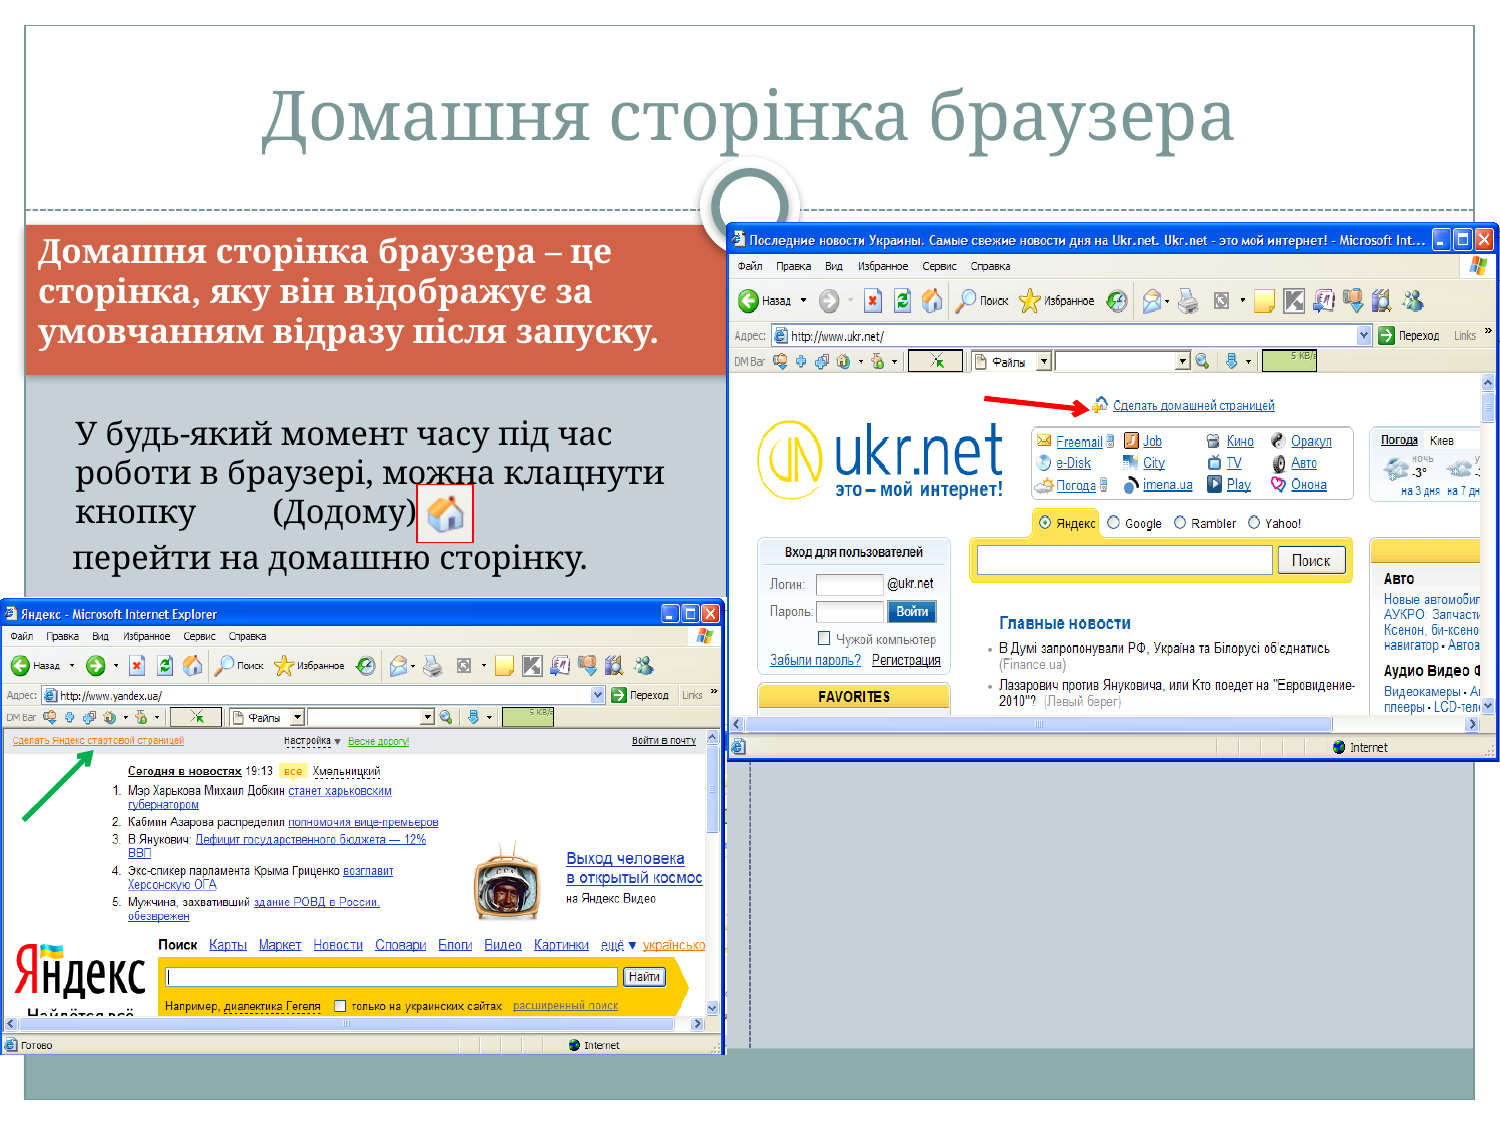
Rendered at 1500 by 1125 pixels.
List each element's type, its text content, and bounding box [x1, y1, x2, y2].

picture [0, 597, 727, 1055]
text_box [984, 398, 1091, 411]
title Домашня сторінка браузера [49, 37, 1450, 162]
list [726, 222, 1500, 762]
list У будь-який момент часу під час роботи в браузері, можна клацнути кнопку (Додому), перейти на домашню сторінку. [23, 405, 719, 586]
list Домашня сторінка браузера – це сторінка, яку він відображує за умовчанням відразу після запуску. [22, 210, 751, 372]
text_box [23, 749, 94, 821]
picture [417, 485, 473, 542]
